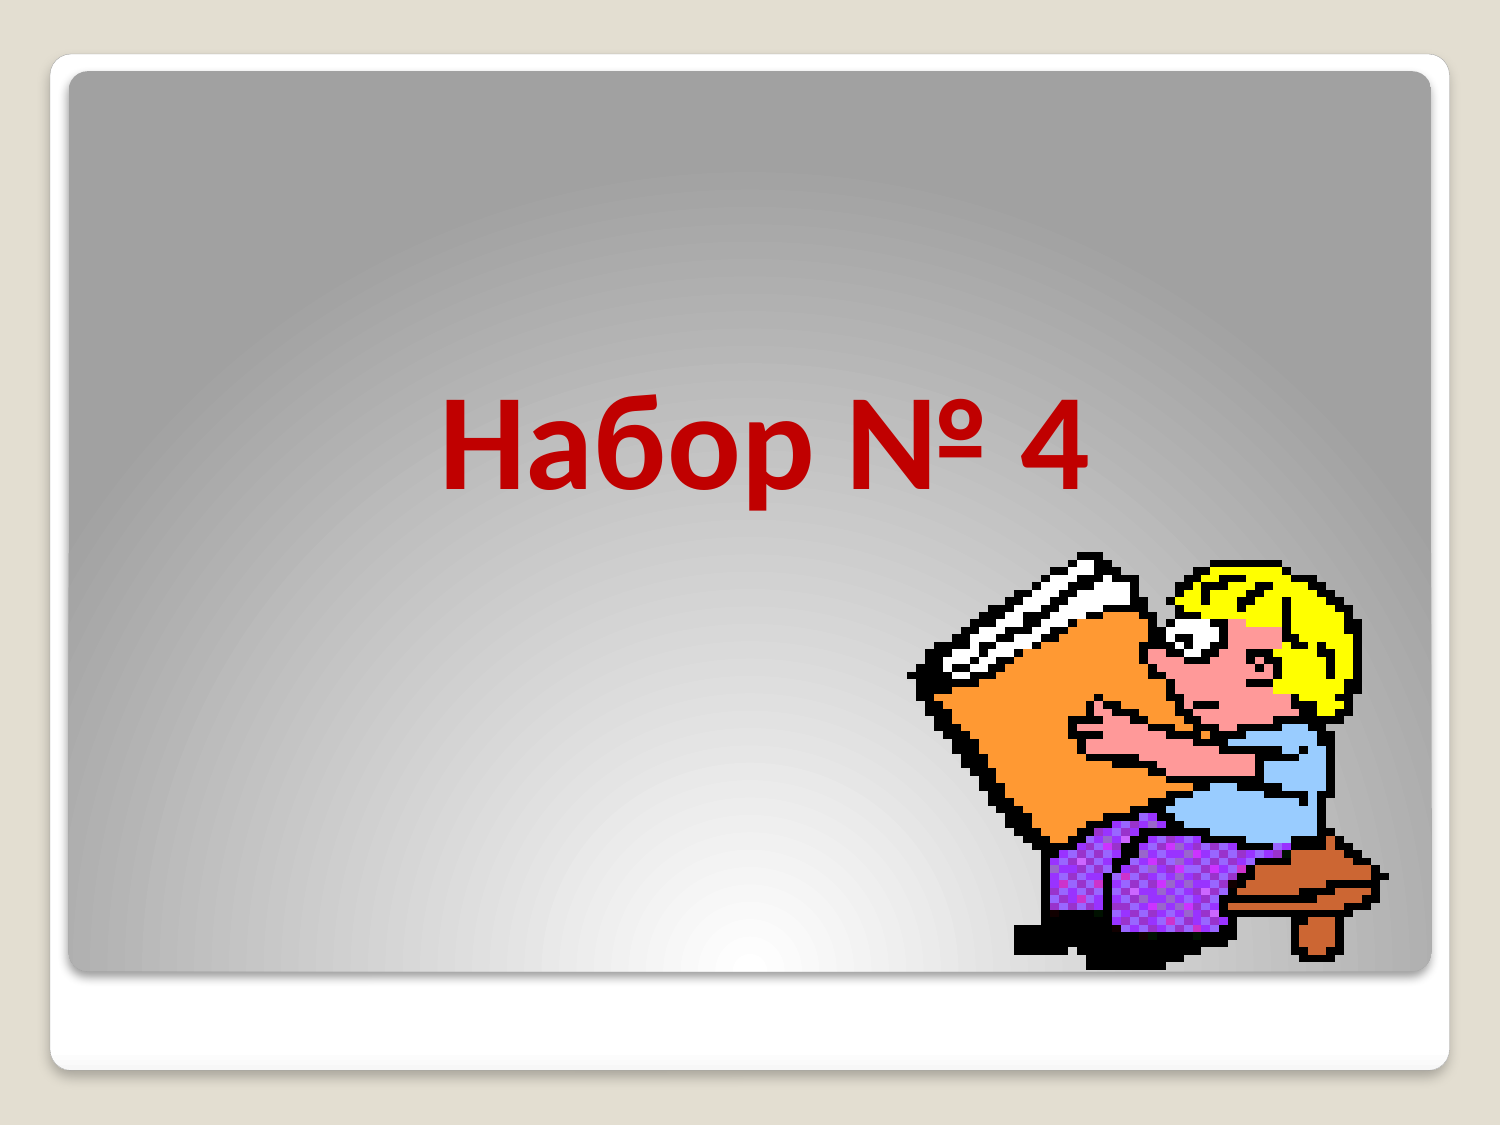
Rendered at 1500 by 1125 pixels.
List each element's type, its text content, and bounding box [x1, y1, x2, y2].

picture [890, 538, 1398, 985]
title Набор № 4 [93, 351, 1437, 524]
